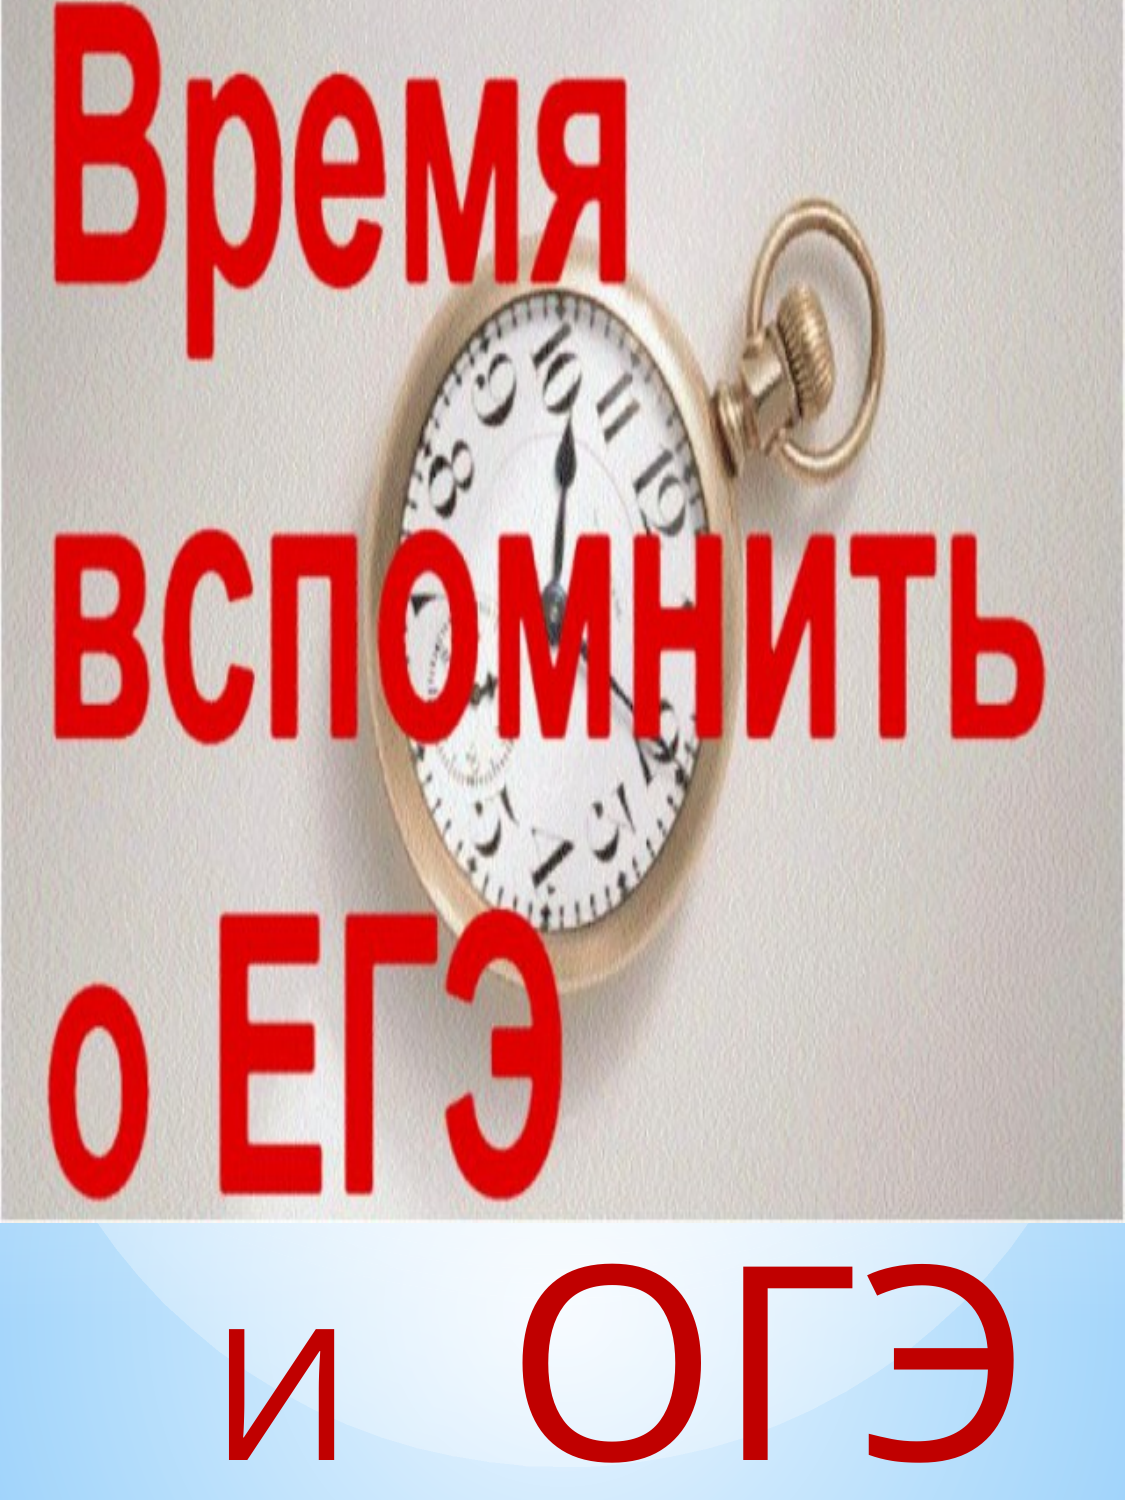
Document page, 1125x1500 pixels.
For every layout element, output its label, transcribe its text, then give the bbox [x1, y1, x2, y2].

text_box И ОГЭ [196, 1229, 1125, 1500]
picture [0, 0, 1125, 1223]
